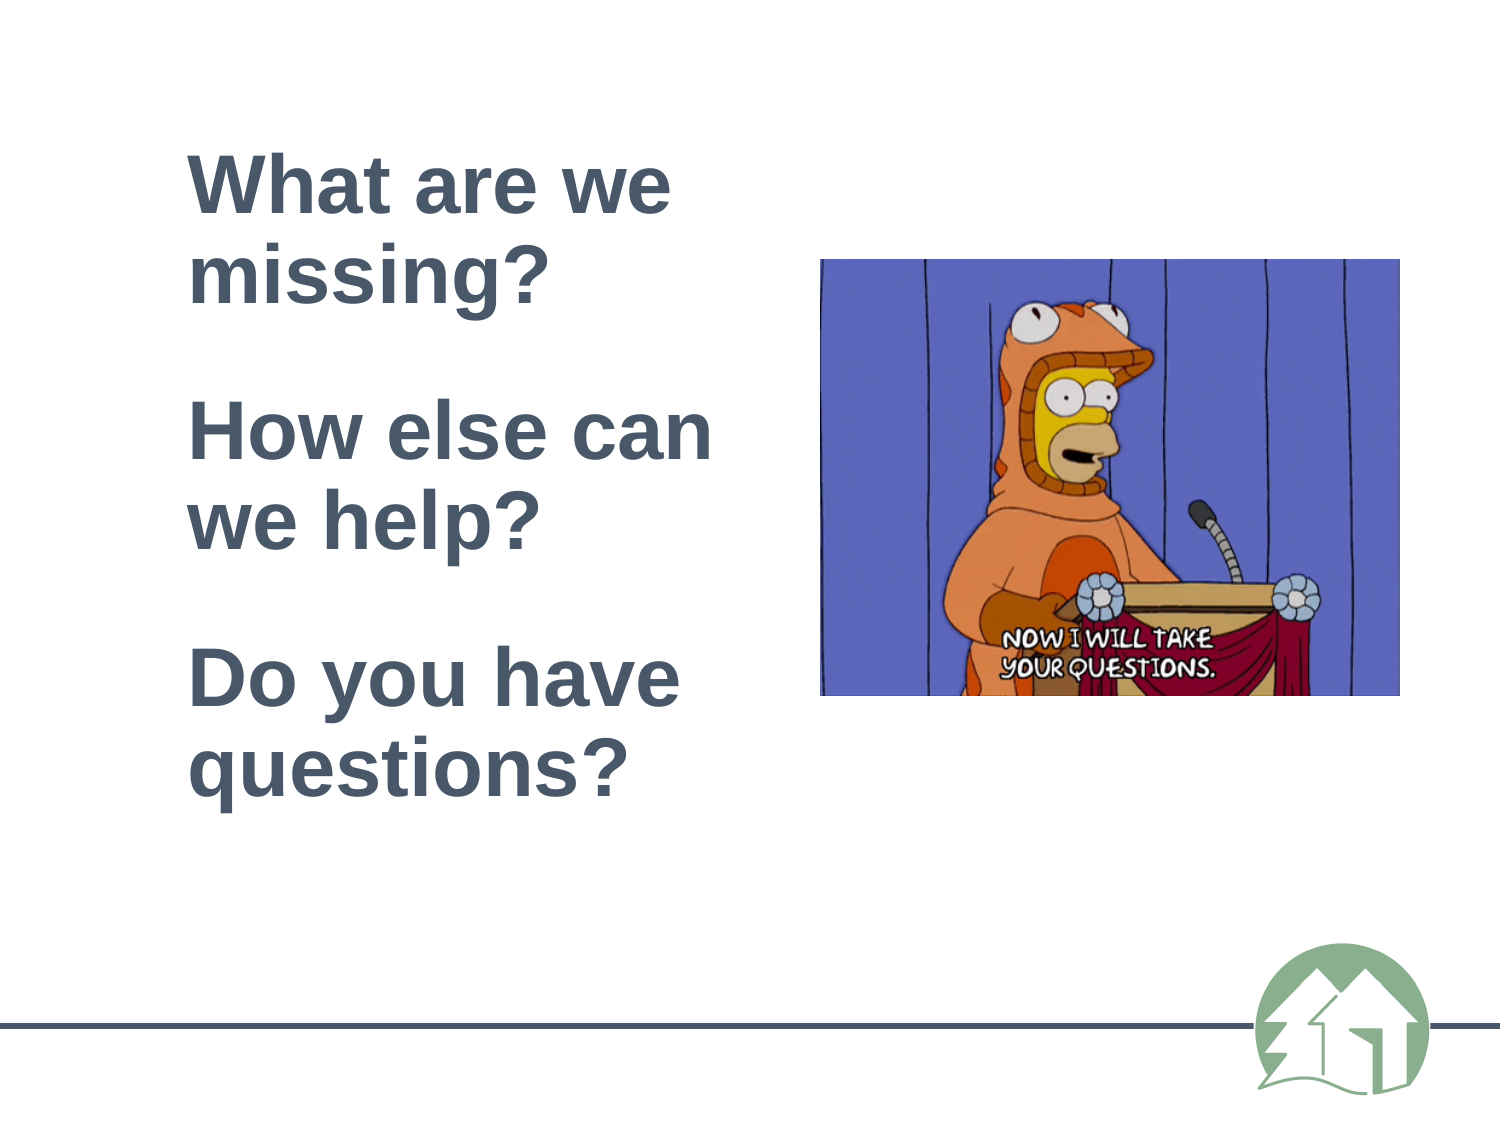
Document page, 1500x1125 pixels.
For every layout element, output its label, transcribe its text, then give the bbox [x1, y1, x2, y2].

text_box Do you have questions? [172, 615, 801, 833]
picture [820, 259, 1400, 696]
title What are we missing? [172, 122, 1033, 340]
text_box How else can we help? [172, 368, 787, 587]
picture [1253, 940, 1431, 1099]
